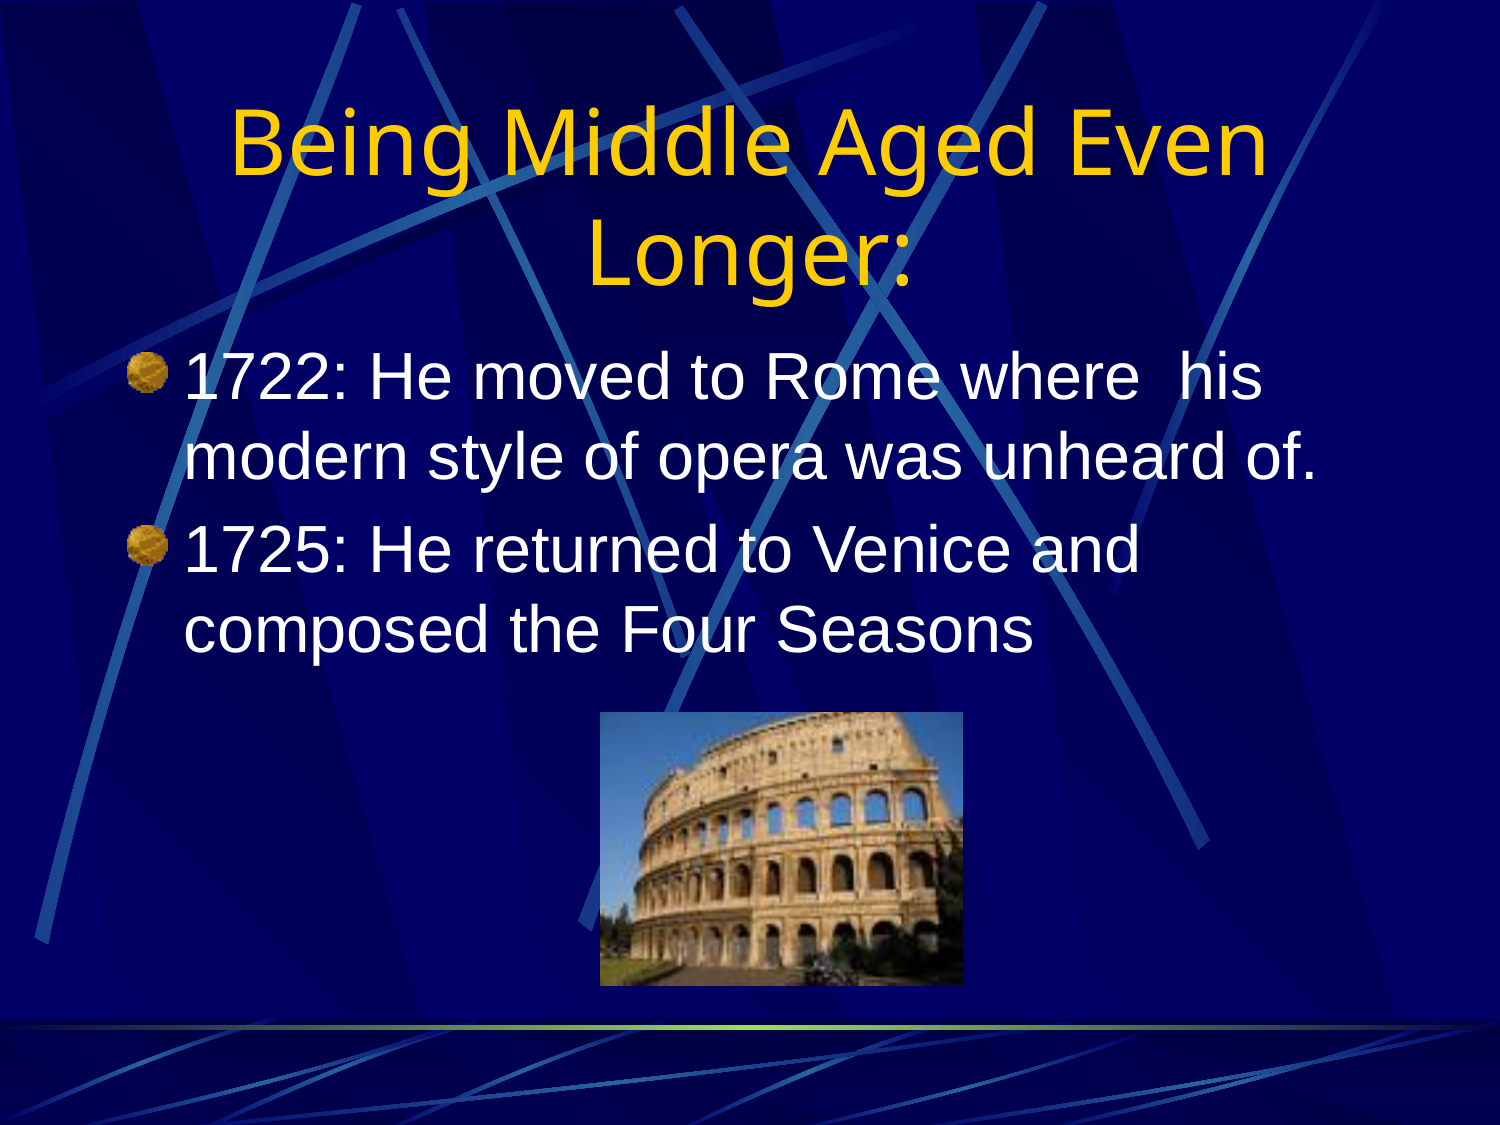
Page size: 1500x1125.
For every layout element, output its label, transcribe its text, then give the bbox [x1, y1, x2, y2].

title Being Middle Aged Even Longer: [112, 76, 1388, 312]
picture [127, 525, 168, 566]
picture [127, 352, 168, 393]
list 1722: He moved to Rome where his modern style of opera was unheard of. 1725: He returned to Venice and composed the Four Seasons [112, 324, 1388, 1001]
picture [599, 712, 963, 986]
